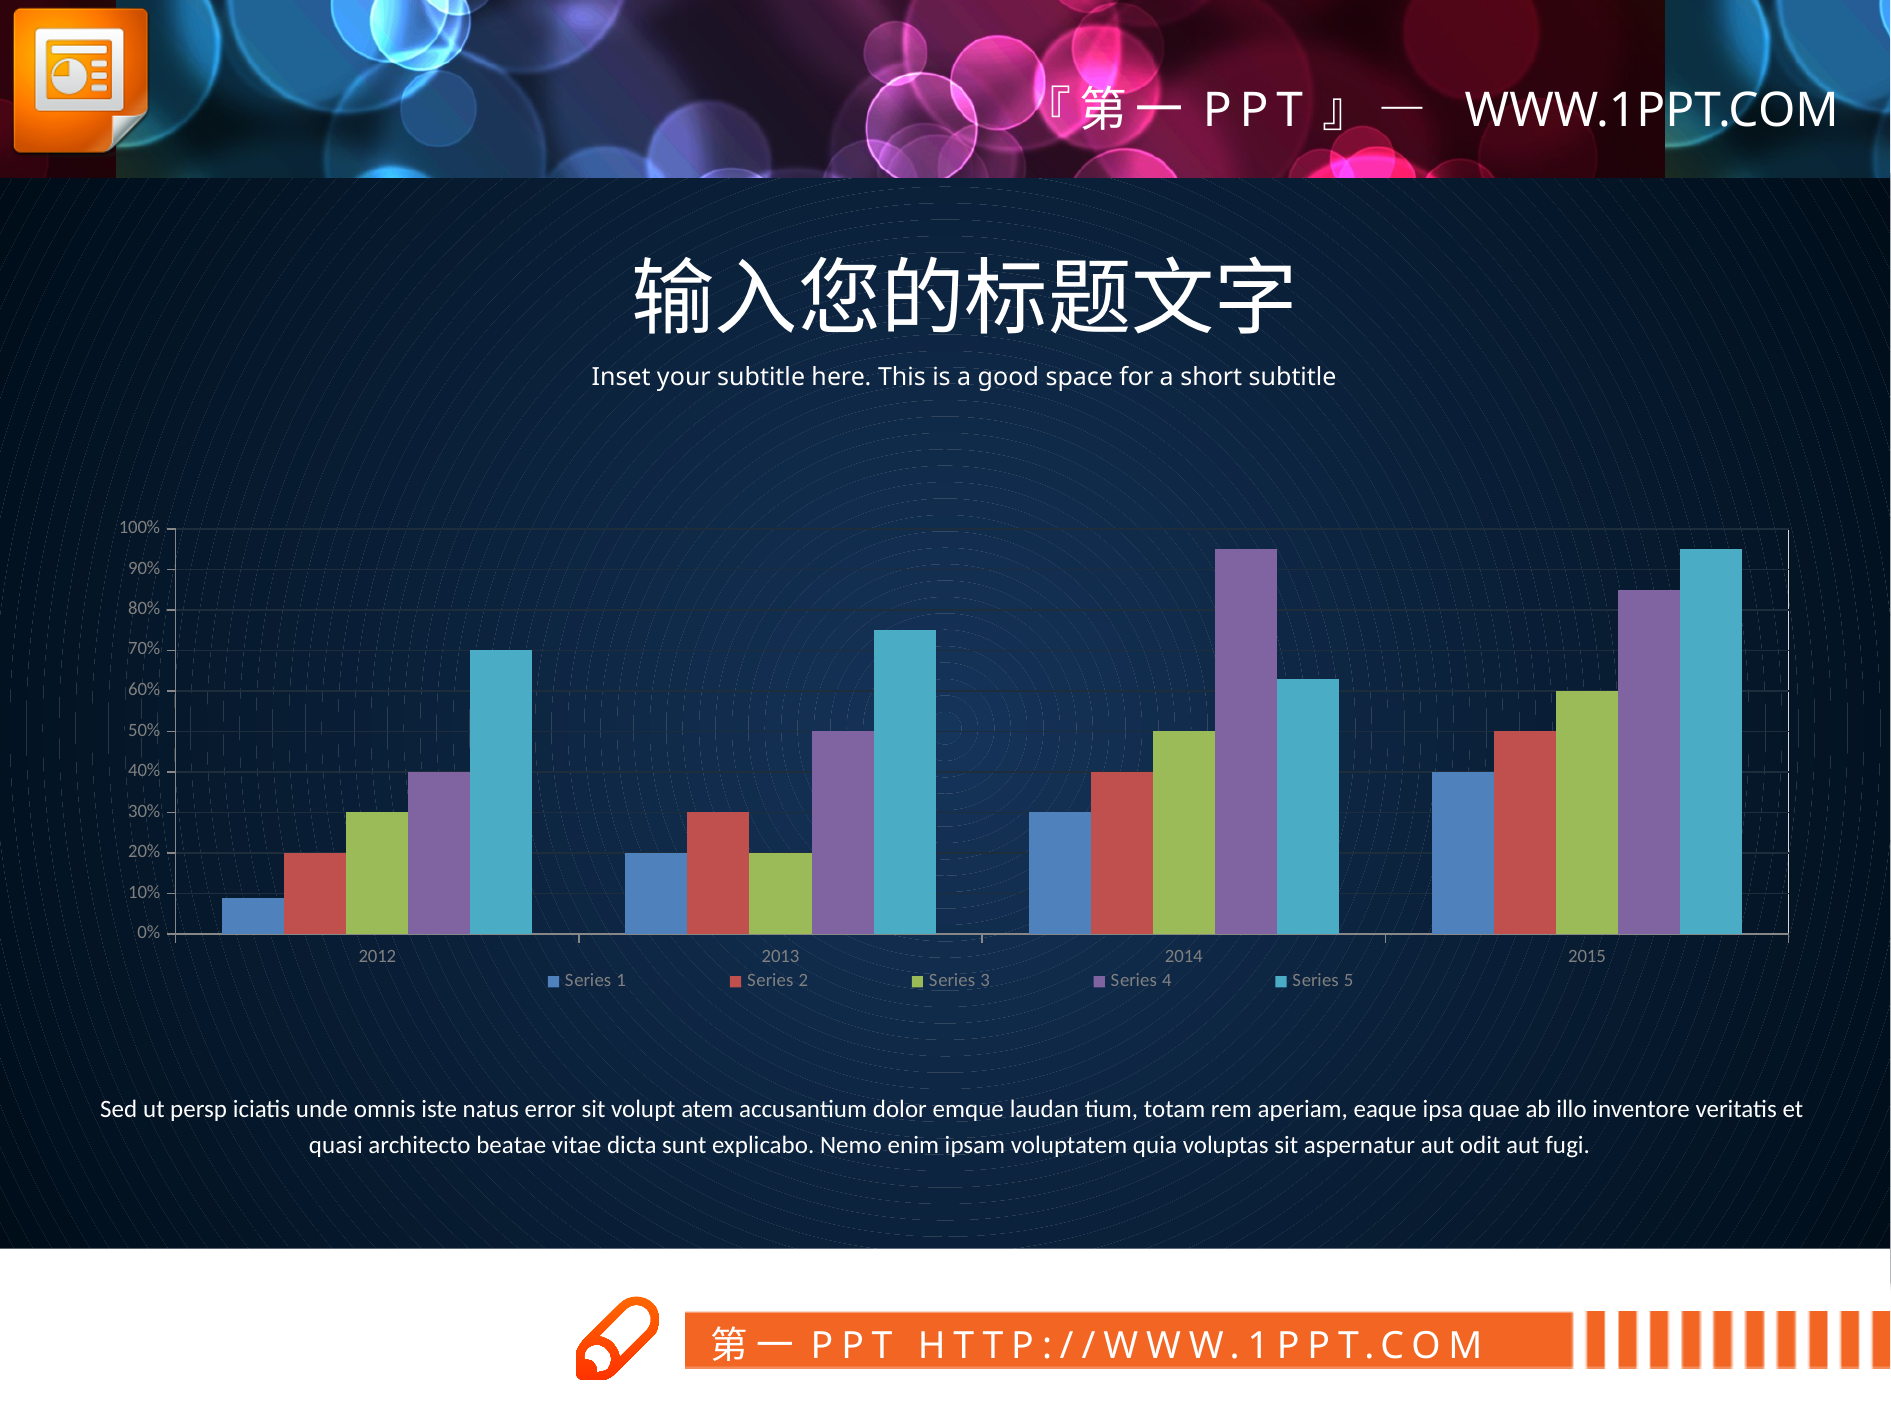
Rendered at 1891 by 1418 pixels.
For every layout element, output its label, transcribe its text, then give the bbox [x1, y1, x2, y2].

text_box Sed ut persp iciatis unde omnis iste natus error sit volupt atem accusantium dolor emque laudan tium, totam rem aperiam, eaque ipsa quae ab illo inventore veritatis et quasi architecto beatae vitae dicta sunt explicabo. Nemo enim ipsam voluptatem quia voluptas sit aspernatur aut odit aut fugi. [83, 1086, 1824, 1159]
picture [0, 0, 1891, 178]
chart [83, 509, 1824, 1020]
text_box Inset your subtitle here. This is a good space for a short subtitle [94, 350, 1835, 401]
text_box 输入您的标题文字 [94, 244, 1835, 345]
picture [685, 1311, 1891, 1369]
